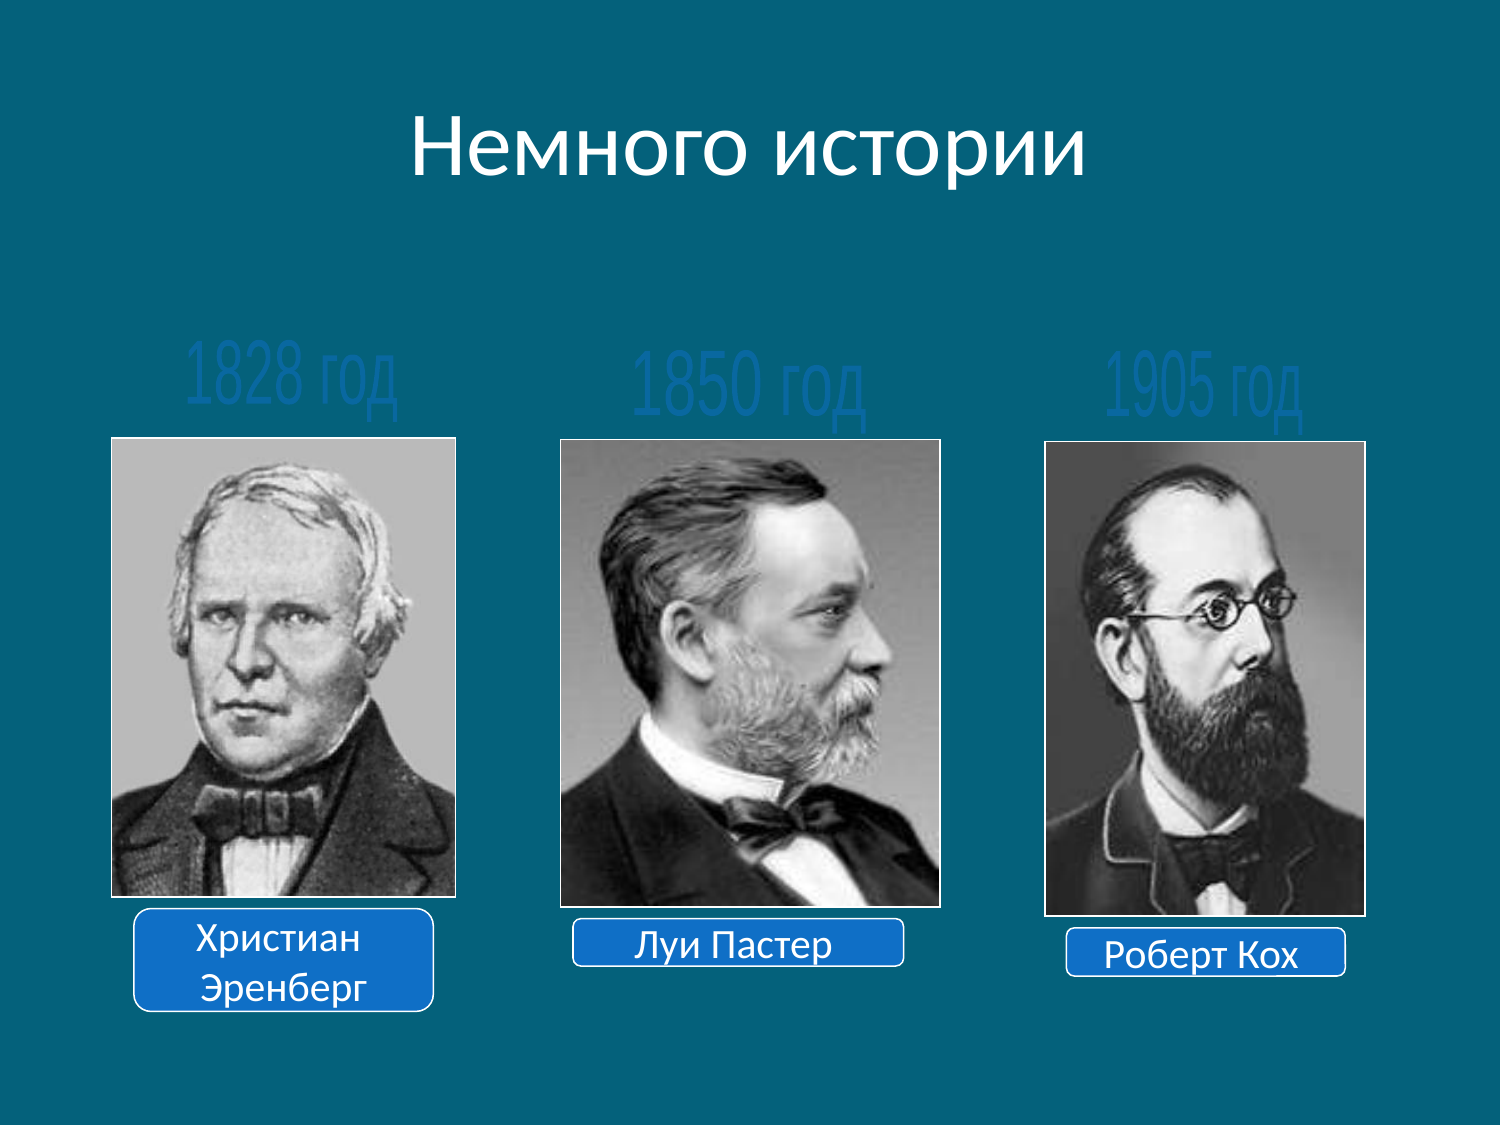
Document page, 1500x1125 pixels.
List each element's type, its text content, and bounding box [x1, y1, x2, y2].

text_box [1045, 349, 1365, 977]
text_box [560, 349, 940, 967]
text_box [111, 339, 455, 1012]
title Немного истории [75, 45, 1425, 233]
